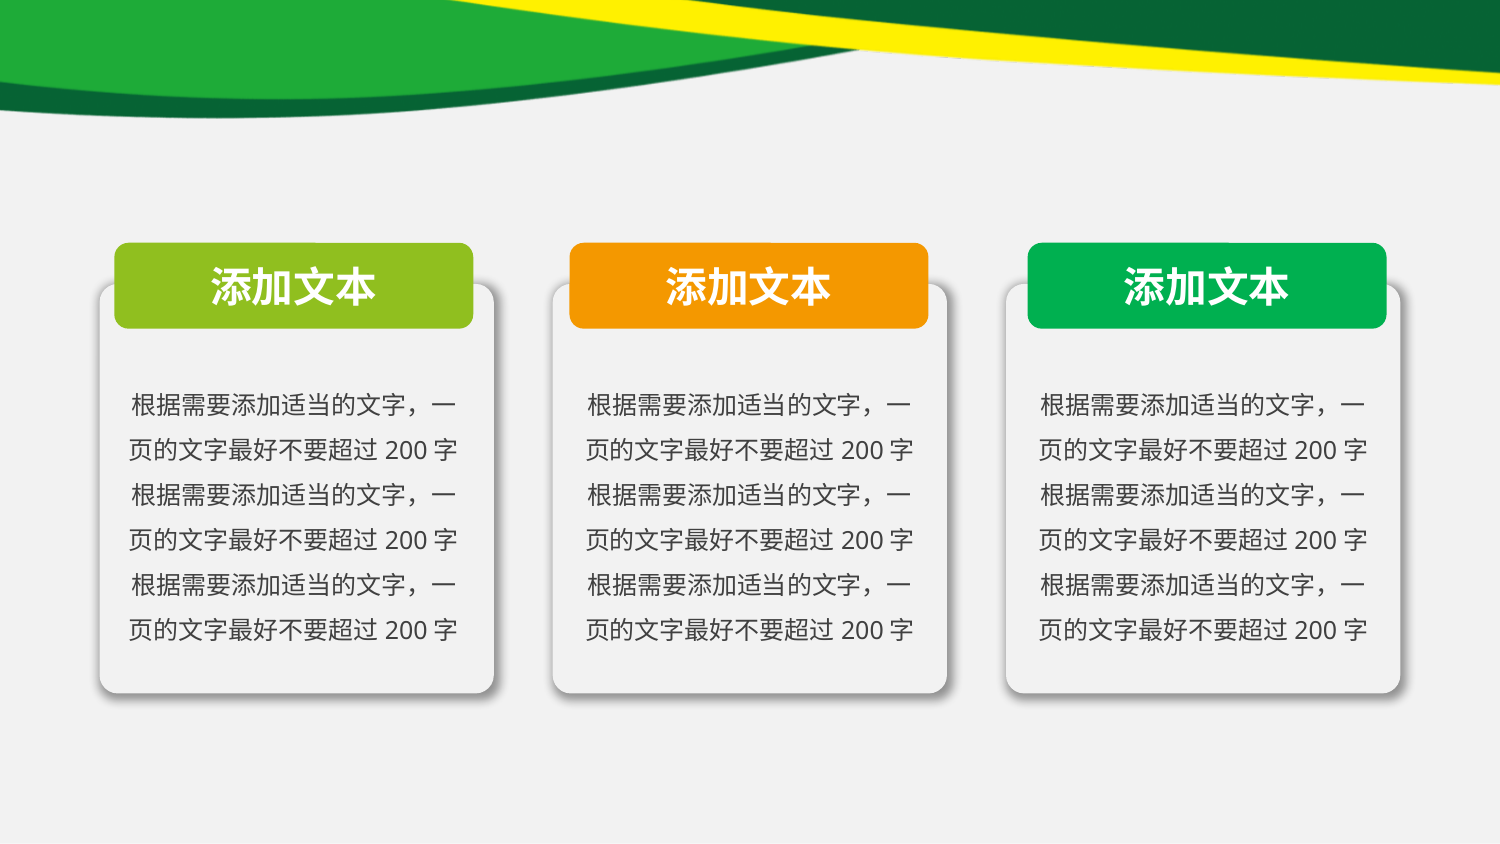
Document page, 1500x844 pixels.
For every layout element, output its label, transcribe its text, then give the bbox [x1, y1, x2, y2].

text_box [1006, 283, 1401, 694]
text_box [99, 283, 494, 694]
text_box 根据需要添加适当的文字，一页的文字最好不要超过200字根据需要添加适当的文字，一页的文字最好不要超过200字根据需要添加适当的文字，一页的文字最好不要超过200字 [570, 371, 930, 649]
picture [0, 0, 1500, 119]
text_box 添加文本 [114, 242, 474, 329]
text_box 添加文本 [1027, 242, 1387, 329]
text_box [552, 283, 947, 694]
text_box 根据需要添加适当的文字，一页的文字最好不要超过200字根据需要添加适当的文字，一页的文字最好不要超过200字根据需要添加适当的文字，一页的文字最好不要超过200字 [1023, 371, 1383, 649]
text_box 添加文本 [569, 242, 929, 329]
text_box 根据需要添加适当的文字，一页的文字最好不要超过200字根据需要添加适当的文字，一页的文字最好不要超过200字根据需要添加适当的文字，一页的文字最好不要超过200字 [114, 371, 474, 649]
